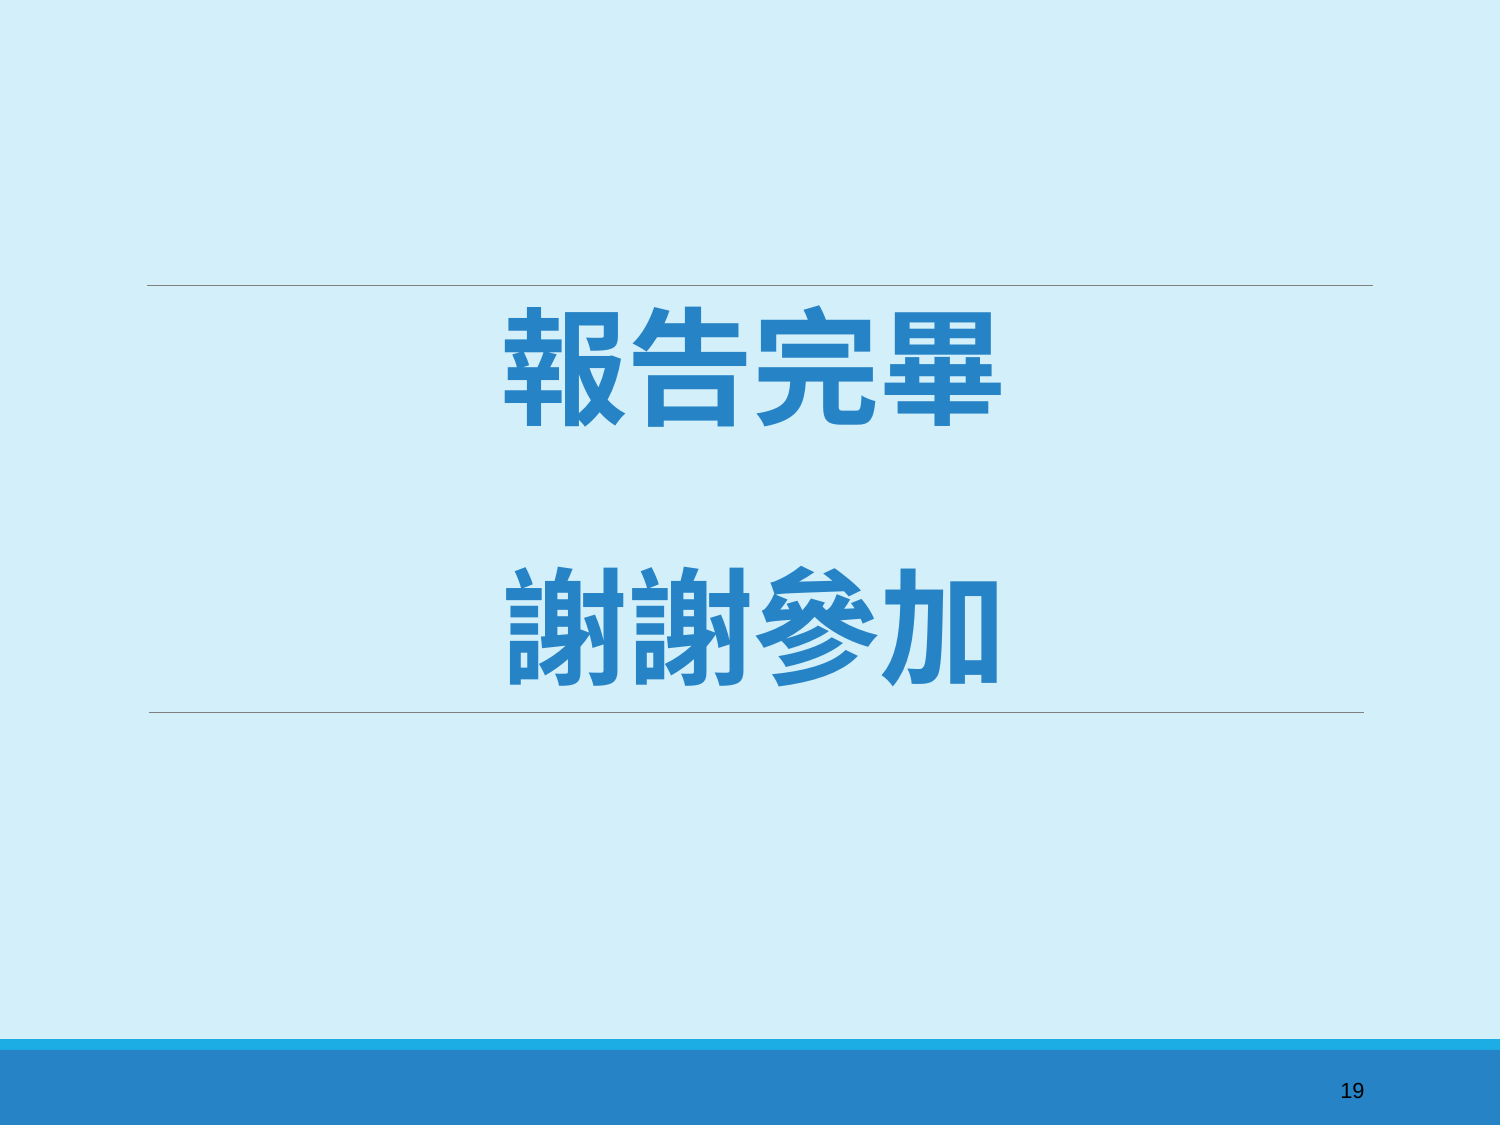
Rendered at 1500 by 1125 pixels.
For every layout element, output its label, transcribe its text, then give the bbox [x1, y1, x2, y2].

title 報告完畢 謝謝參加 [134, 302, 1373, 710]
slide_number 19 [1217, 1059, 1380, 1120]
